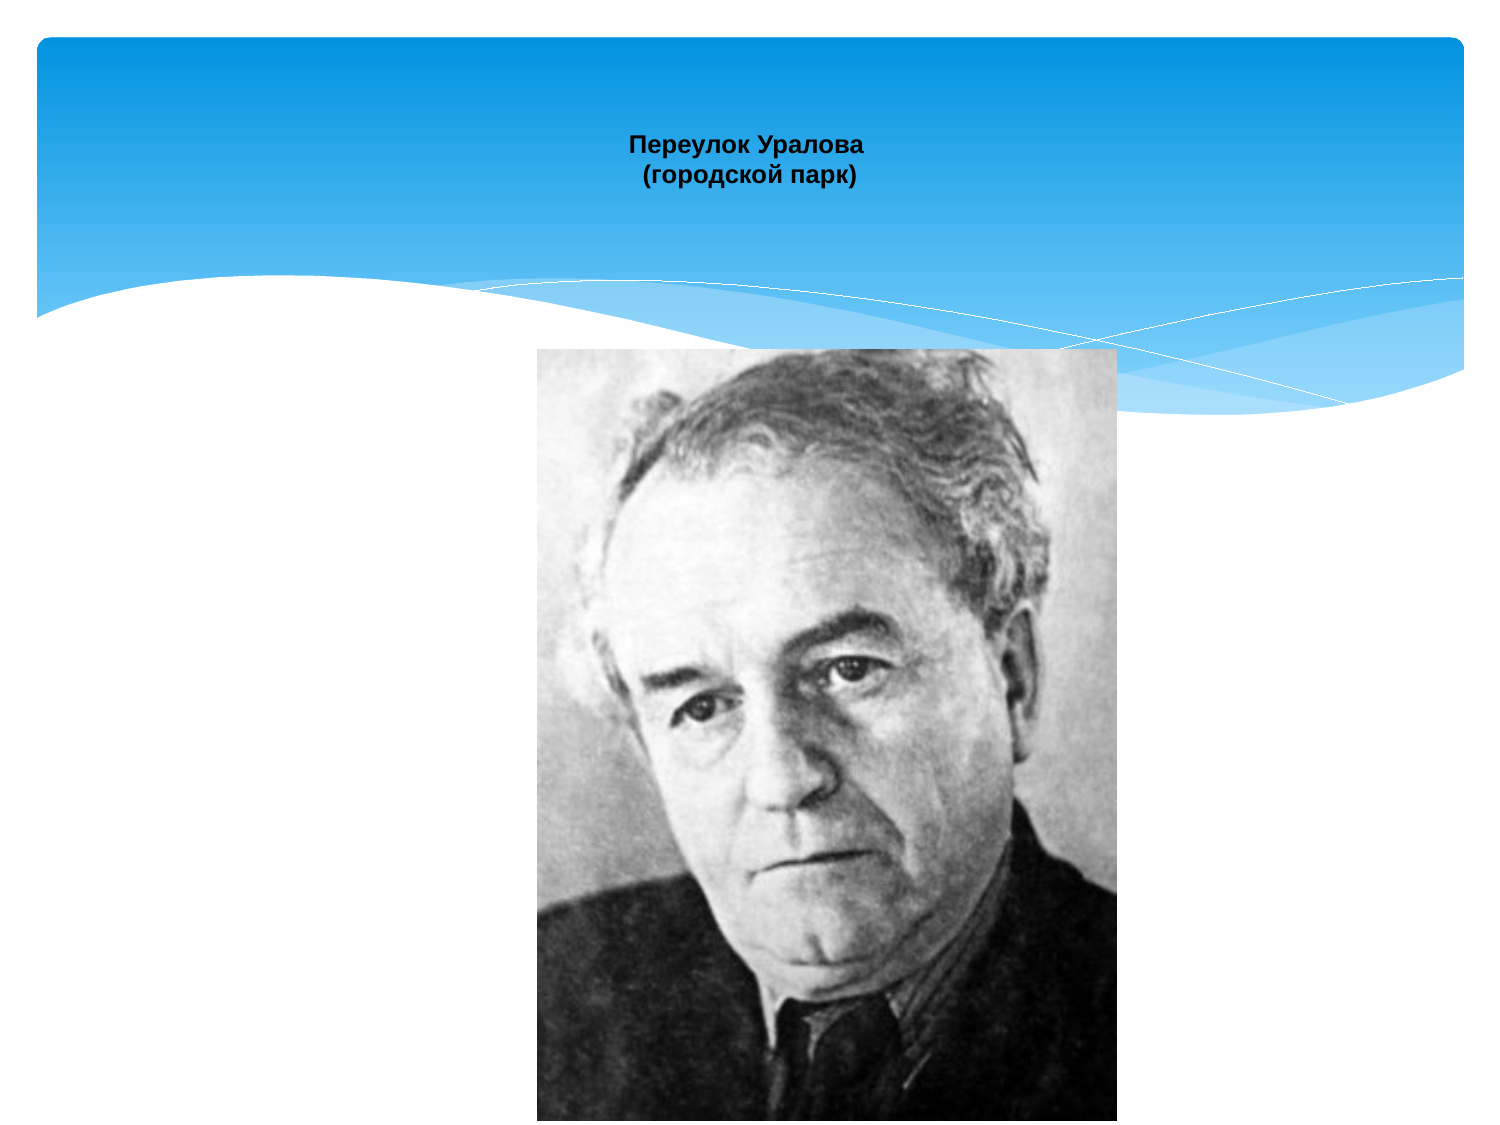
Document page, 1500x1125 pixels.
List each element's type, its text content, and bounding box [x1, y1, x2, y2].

picture [537, 349, 1117, 1121]
title Переулок Уралова (городской парк) [75, 55, 1425, 261]
